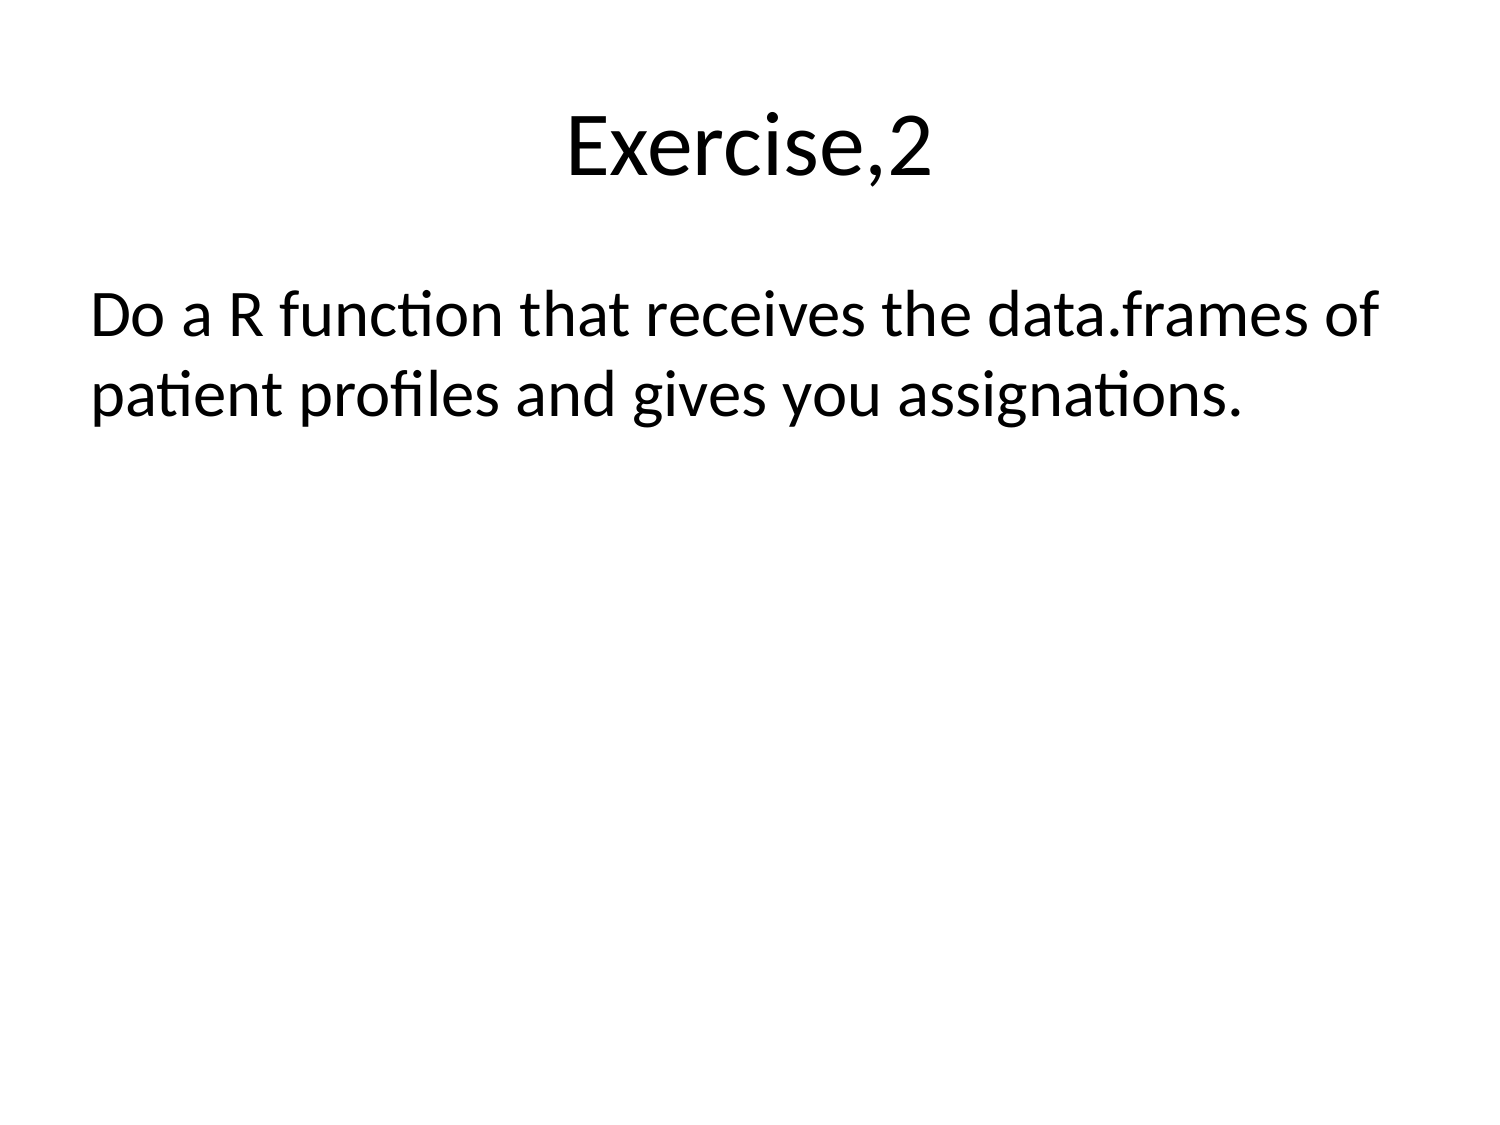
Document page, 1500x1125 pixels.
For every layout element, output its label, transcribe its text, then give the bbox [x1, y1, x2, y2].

list Do a R function that receives the data.frames of patient profiles and gives you assignations. [75, 262, 1425, 1005]
title Exercise,2 [75, 45, 1425, 233]
